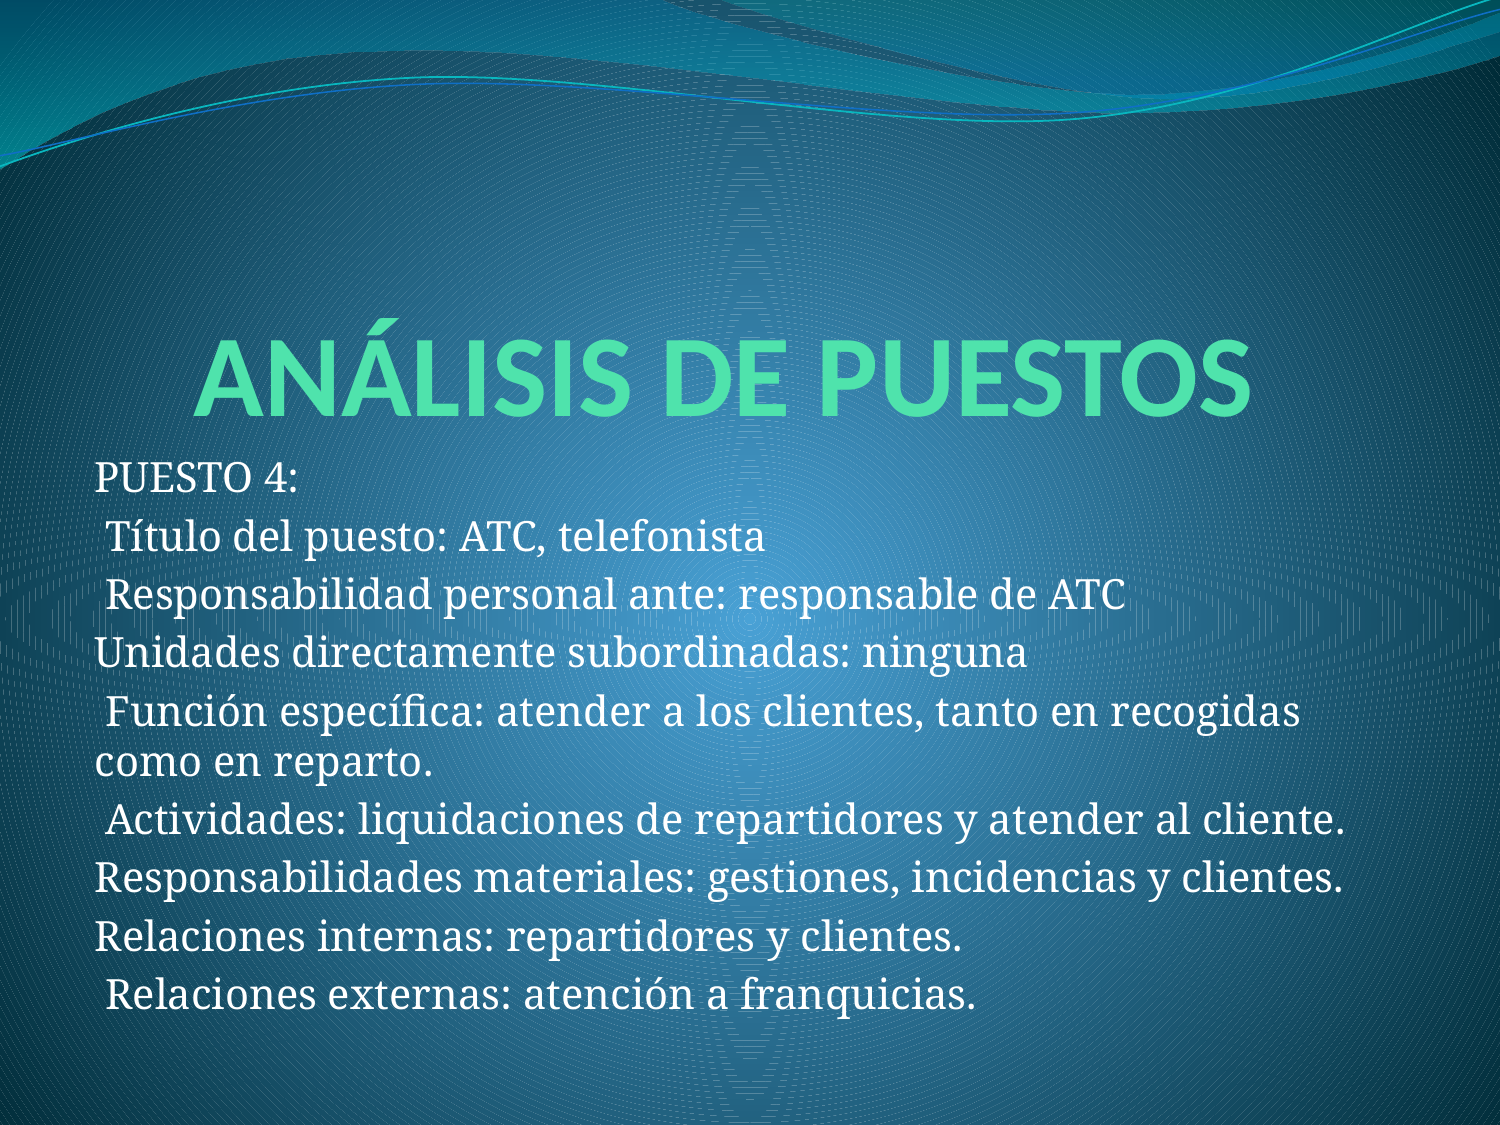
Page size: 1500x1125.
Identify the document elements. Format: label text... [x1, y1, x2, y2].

title ANÁLISIS DE PUESTOS [86, 215, 1363, 440]
list PUESTO 4: Título del puesto: ATC, telefonista Responsabilidad personal ante: responsable de ATC Unidades directamente subordinadas: ninguna Función específica: atender a los clientes, tanto en recogidas como en reparto. Actividades: liquidaciones de repartidores y atender al cliente. Responsabilidades materiales: gestiones, incidencias y clientes. Relaciones internas: repartidores y clientes. Relaciones externas: atención a franquicias. [86, 443, 1363, 692]
